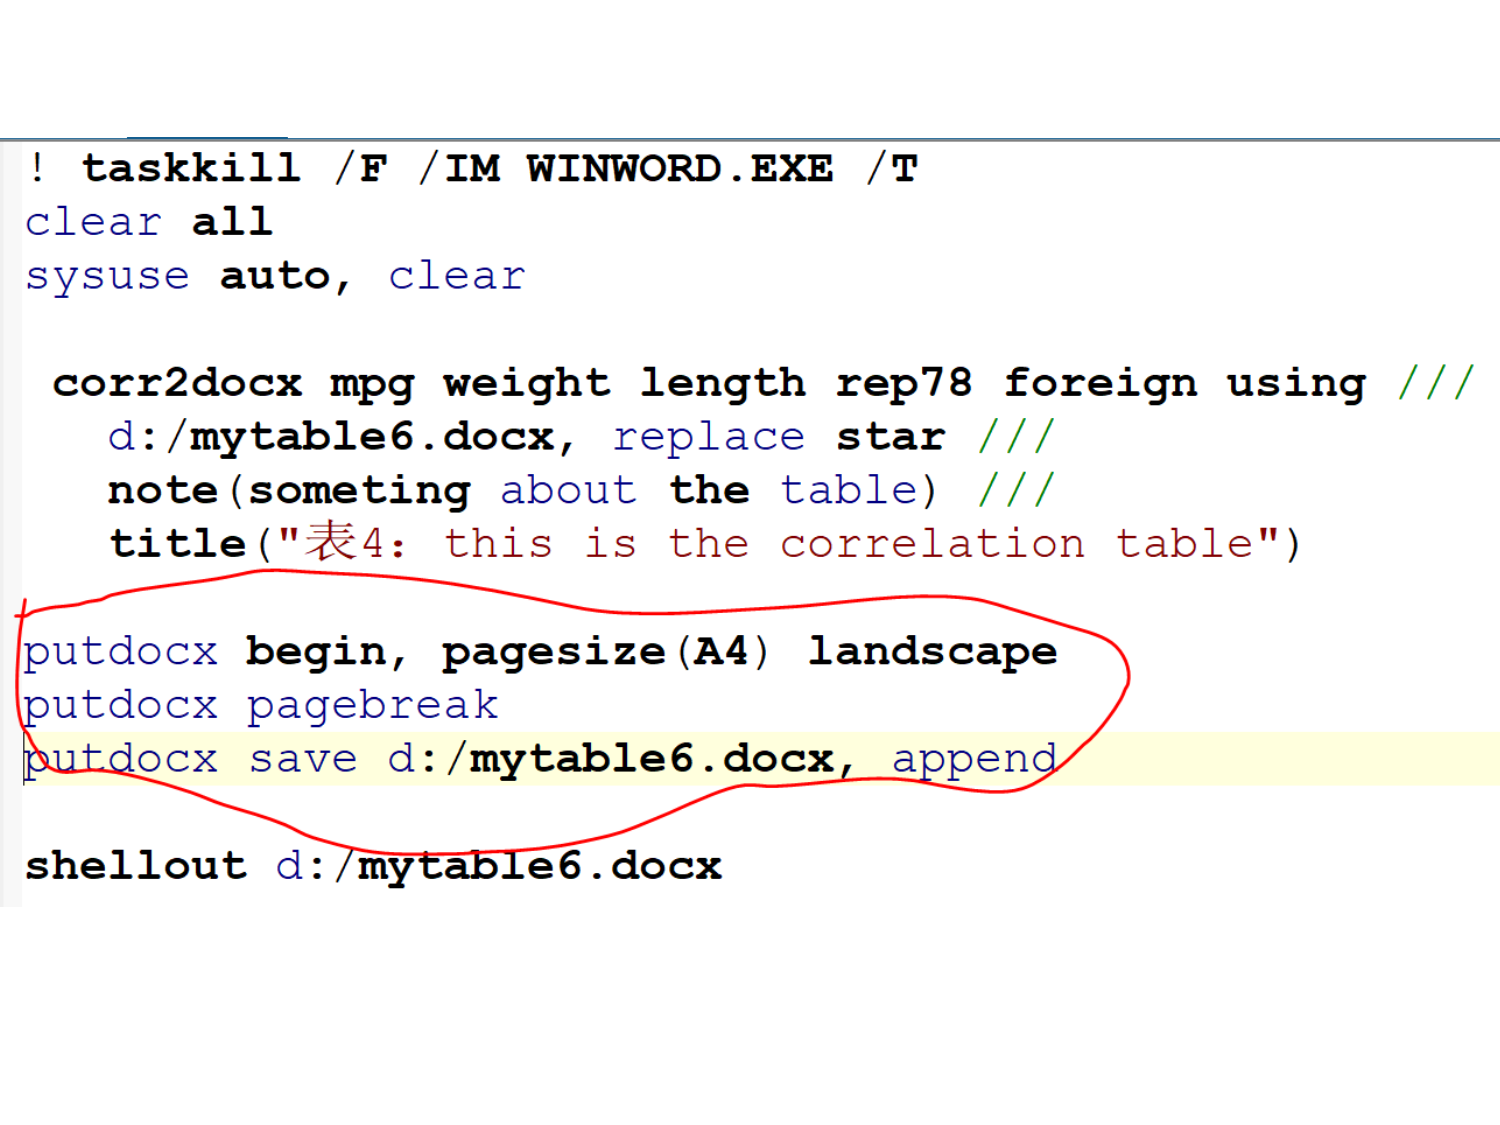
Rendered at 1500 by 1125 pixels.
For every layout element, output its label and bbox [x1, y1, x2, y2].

picture [0, 136, 1500, 907]
